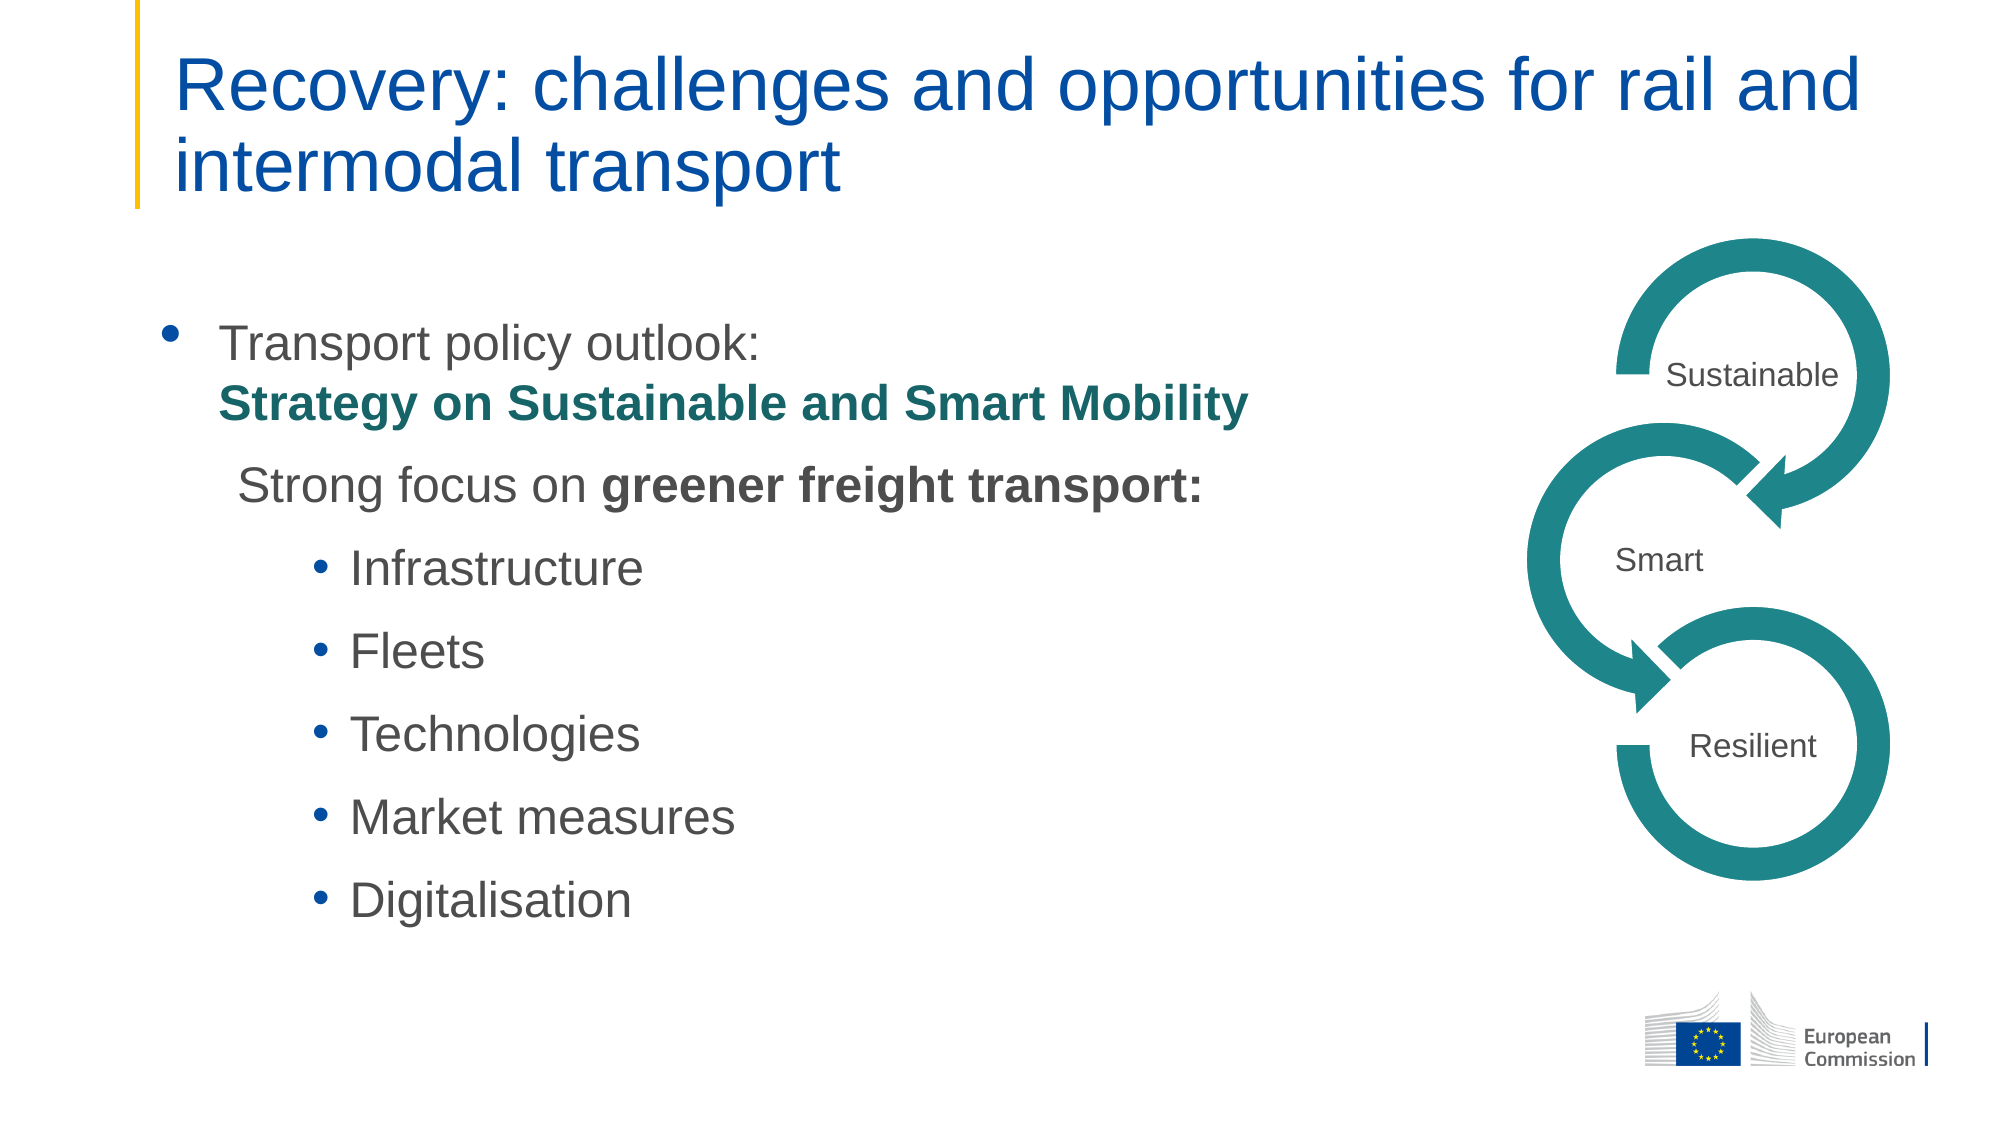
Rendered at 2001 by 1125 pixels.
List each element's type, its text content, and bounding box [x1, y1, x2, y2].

picture [1645, 991, 1928, 1066]
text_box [1313, 214, 2000, 882]
list Transport policy outlook: Strategy on Sustainable and Smart Mobility Strong focus on greener freight transport: Infrastructure Fleets Technologies Market measures Digitalisation [147, 229, 1313, 867]
title Recovery: challenges and opportunities for rail and intermodal transport [159, 79, 1885, 208]
